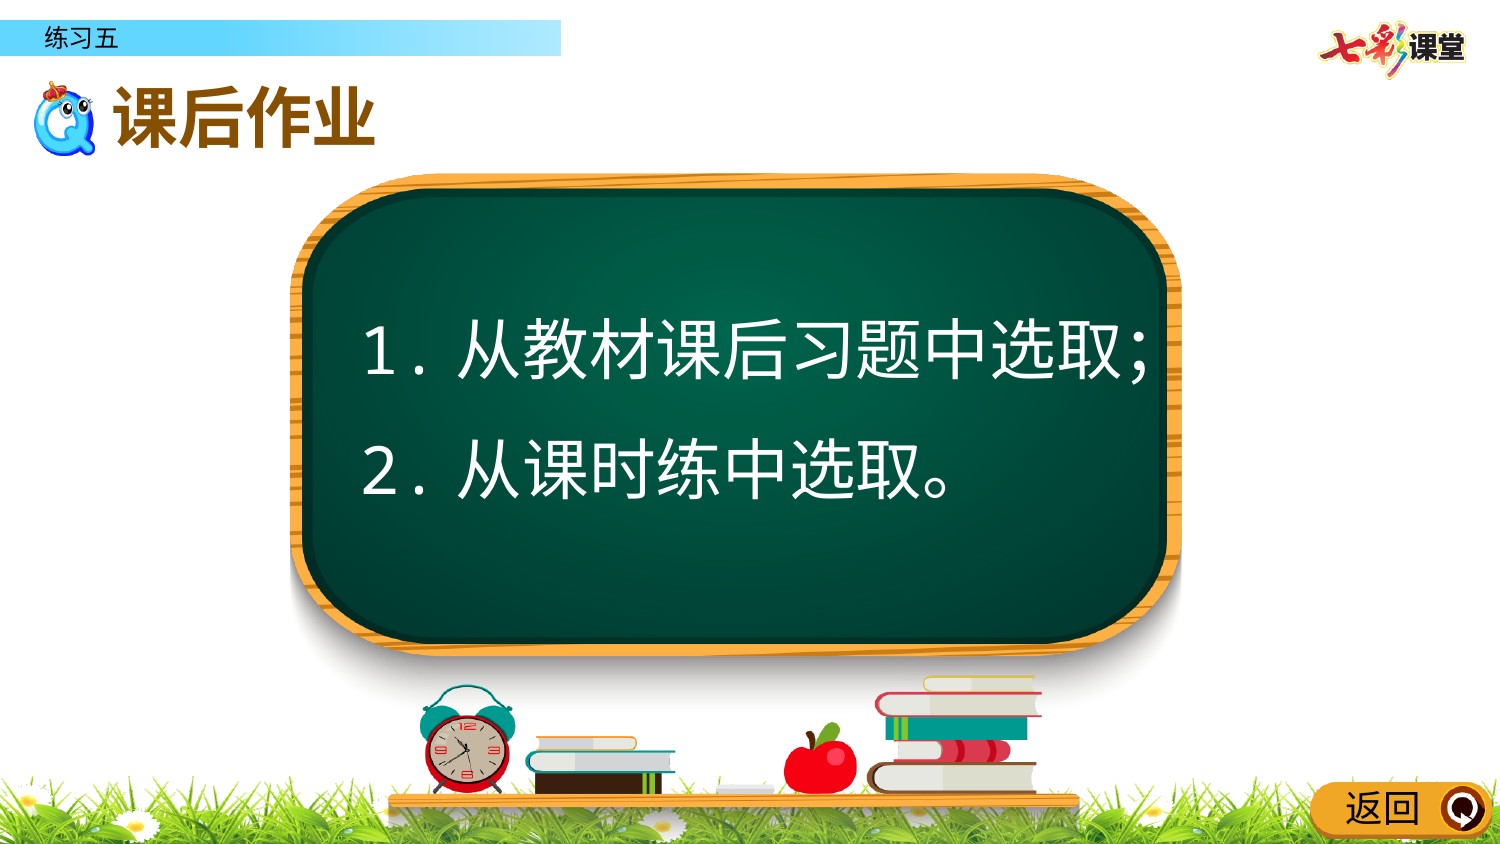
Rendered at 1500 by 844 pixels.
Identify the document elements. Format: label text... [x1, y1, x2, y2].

picture [0, 173, 1500, 844]
text_box 课后作业 [100, 69, 404, 161]
picture [1316, 20, 1468, 80]
picture [34, 80, 96, 157]
